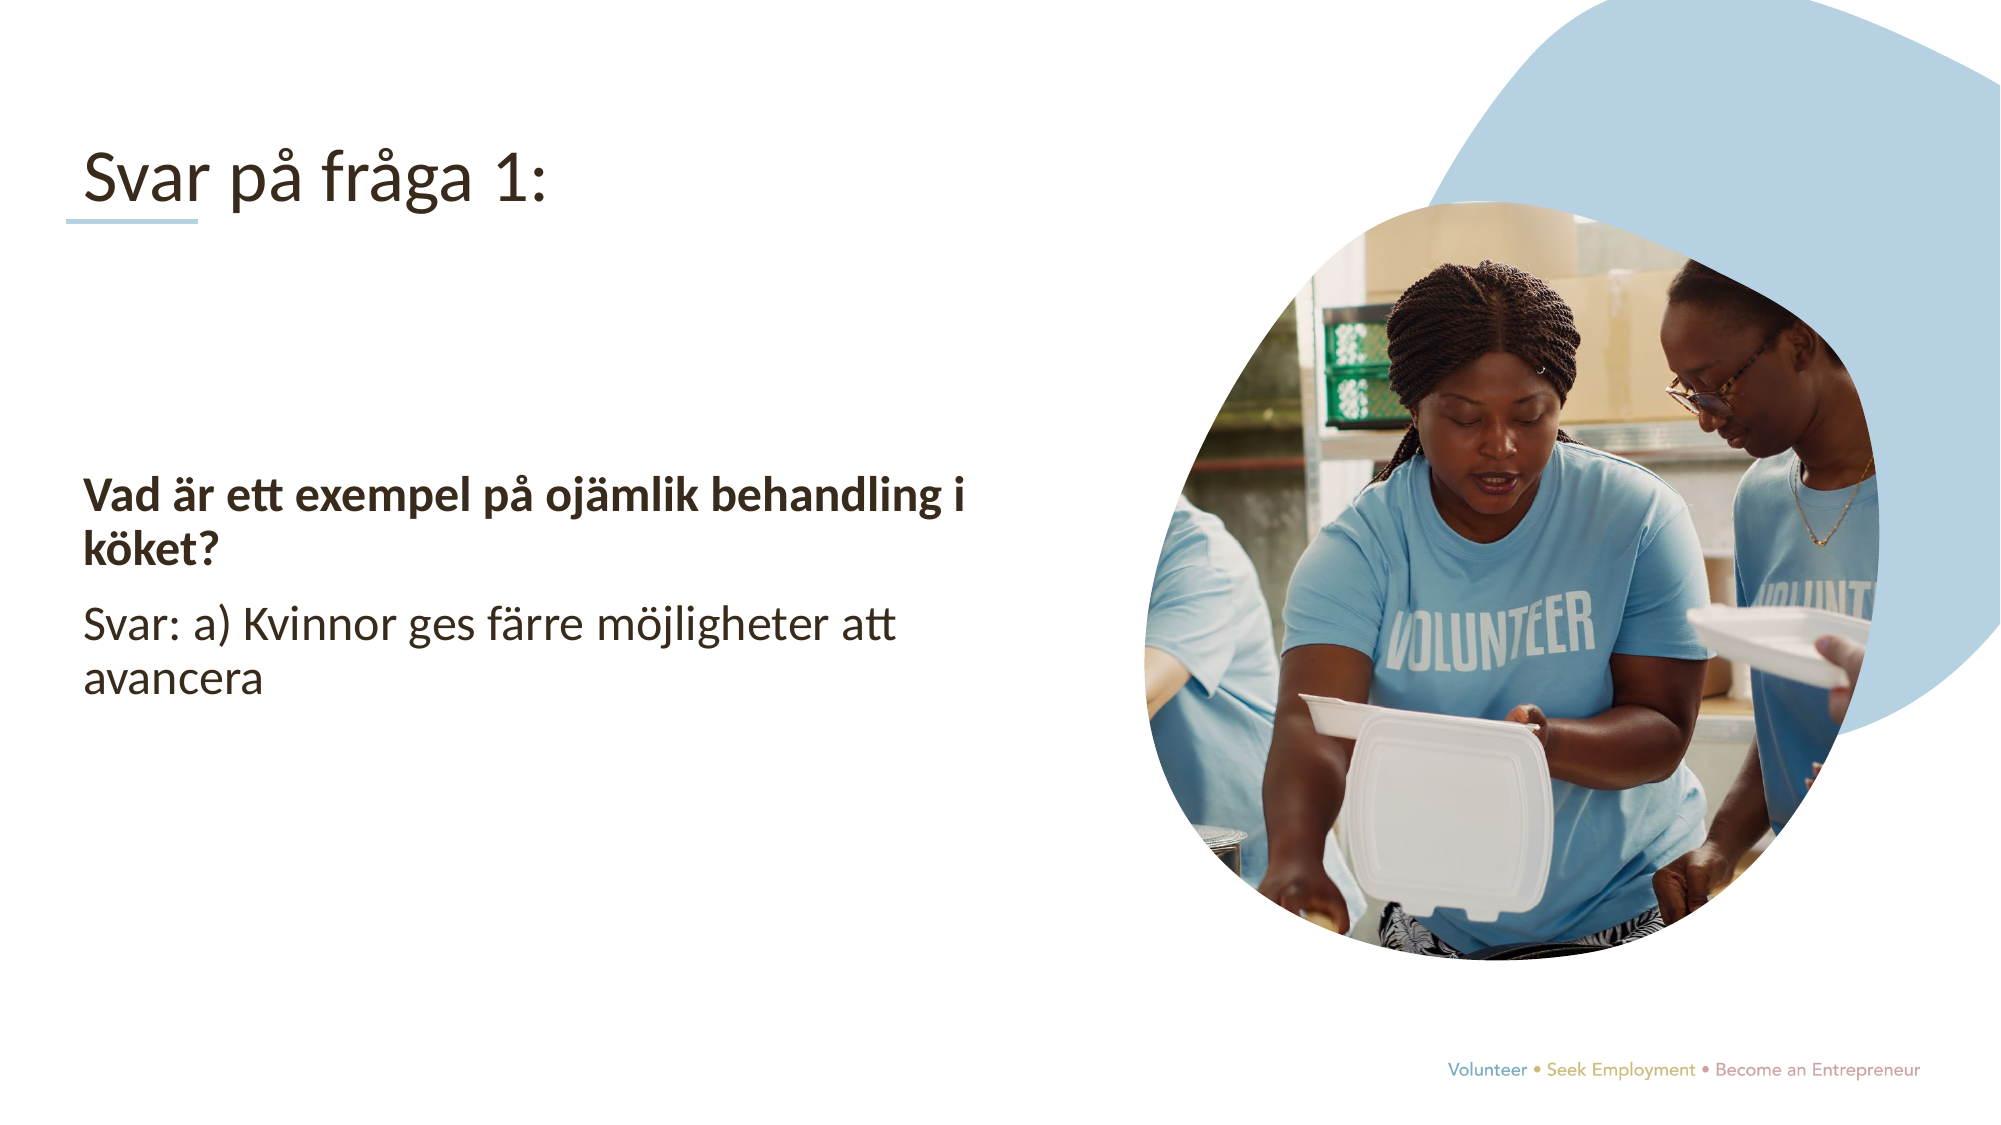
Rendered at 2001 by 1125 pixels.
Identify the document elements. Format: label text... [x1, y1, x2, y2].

picture [1144, 200, 1880, 961]
text_box Svar på fråga 1: [68, 129, 903, 356]
text_box Vad är ett exempel på ojämlik behandling i köket? Svar: a) Kvinnor ges färre möjligheter att avancera [68, 461, 1035, 961]
picture [1418, 1046, 1971, 1103]
